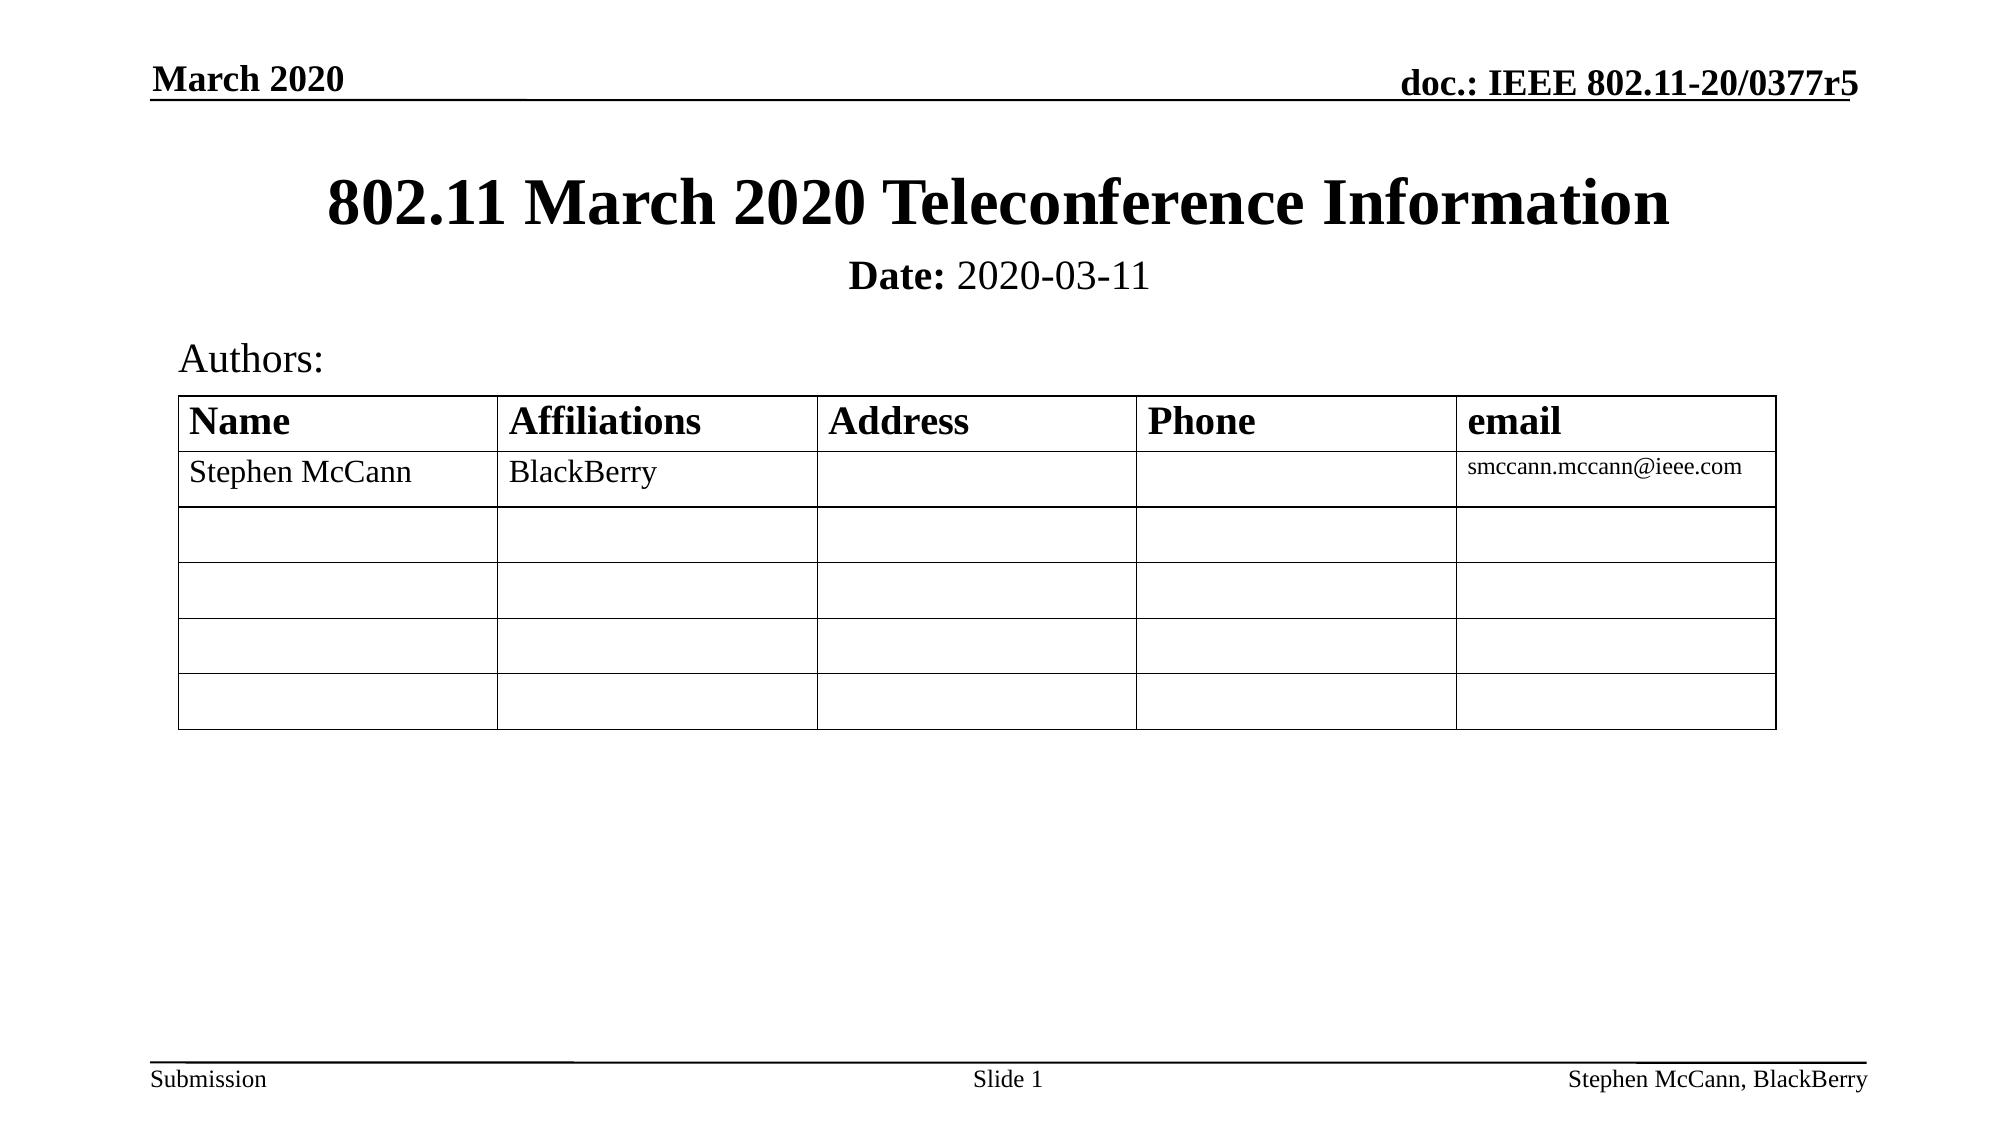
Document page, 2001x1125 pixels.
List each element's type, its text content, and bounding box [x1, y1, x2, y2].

slide_number Slide 1 [950, 1061, 1067, 1123]
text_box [162, 395, 1825, 800]
text_box Authors: [162, 323, 401, 387]
footer Stephen McCann, BlackBerry [1171, 1061, 1869, 1093]
title 802.11 March 2020 Teleconference Information [149, 76, 1851, 319]
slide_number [152, 54, 563, 100]
subtitle Date: 2020-03-11 [299, 239, 1701, 319]
